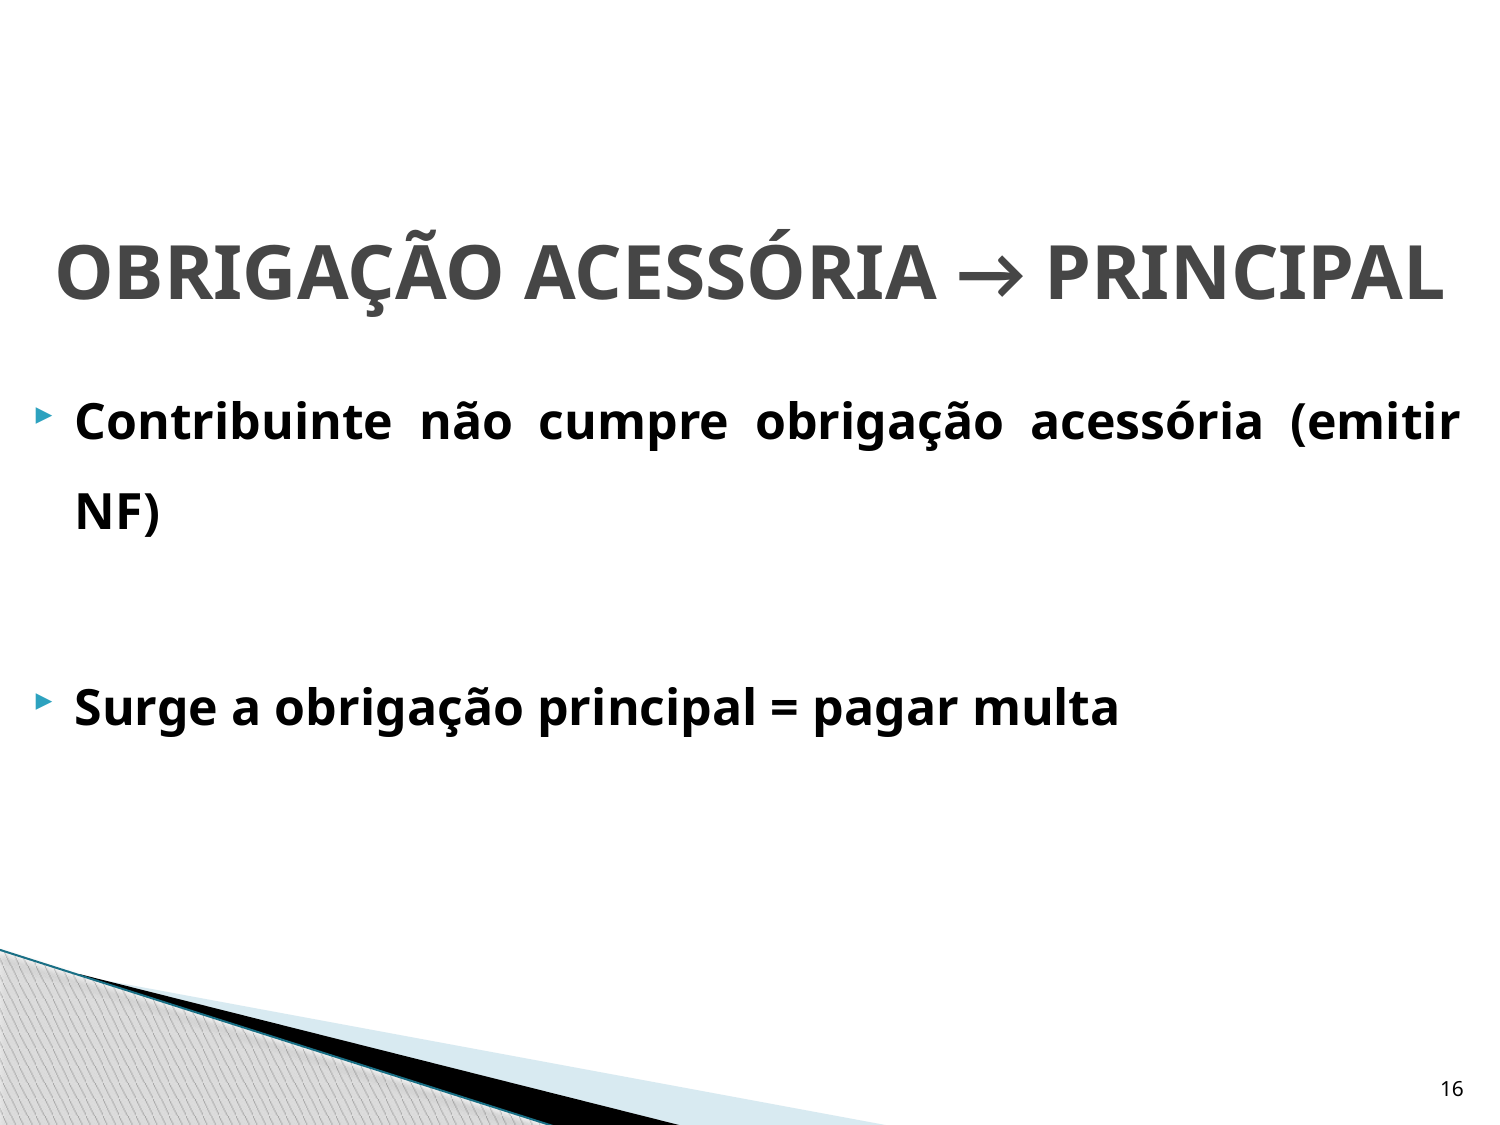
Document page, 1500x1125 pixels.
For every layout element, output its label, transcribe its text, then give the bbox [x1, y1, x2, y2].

title OBRIGAÇÃO ACESSÓRIA → PRINCIPAL [0, 234, 1500, 305]
list Contribuinte não cumpre obrigação acessória (emitir NF) Surge a obrigação principal = pagar multa [0, 351, 1477, 1125]
